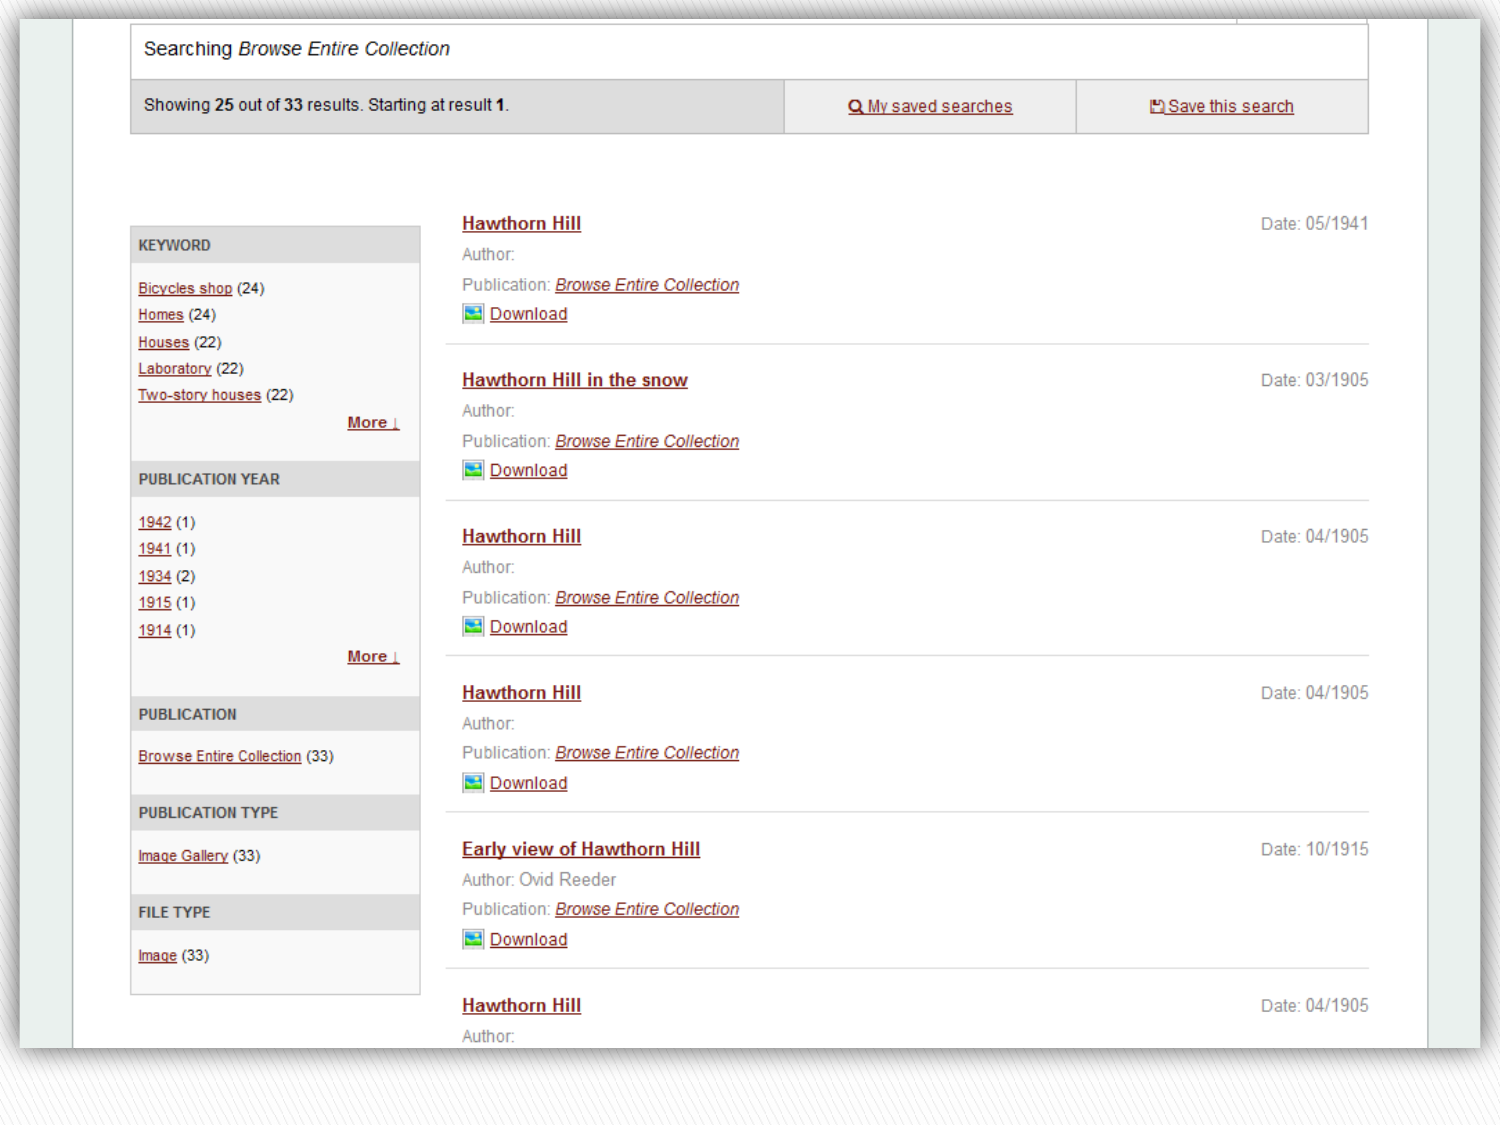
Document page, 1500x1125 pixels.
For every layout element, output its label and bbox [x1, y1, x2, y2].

picture [19, 19, 1481, 1048]
